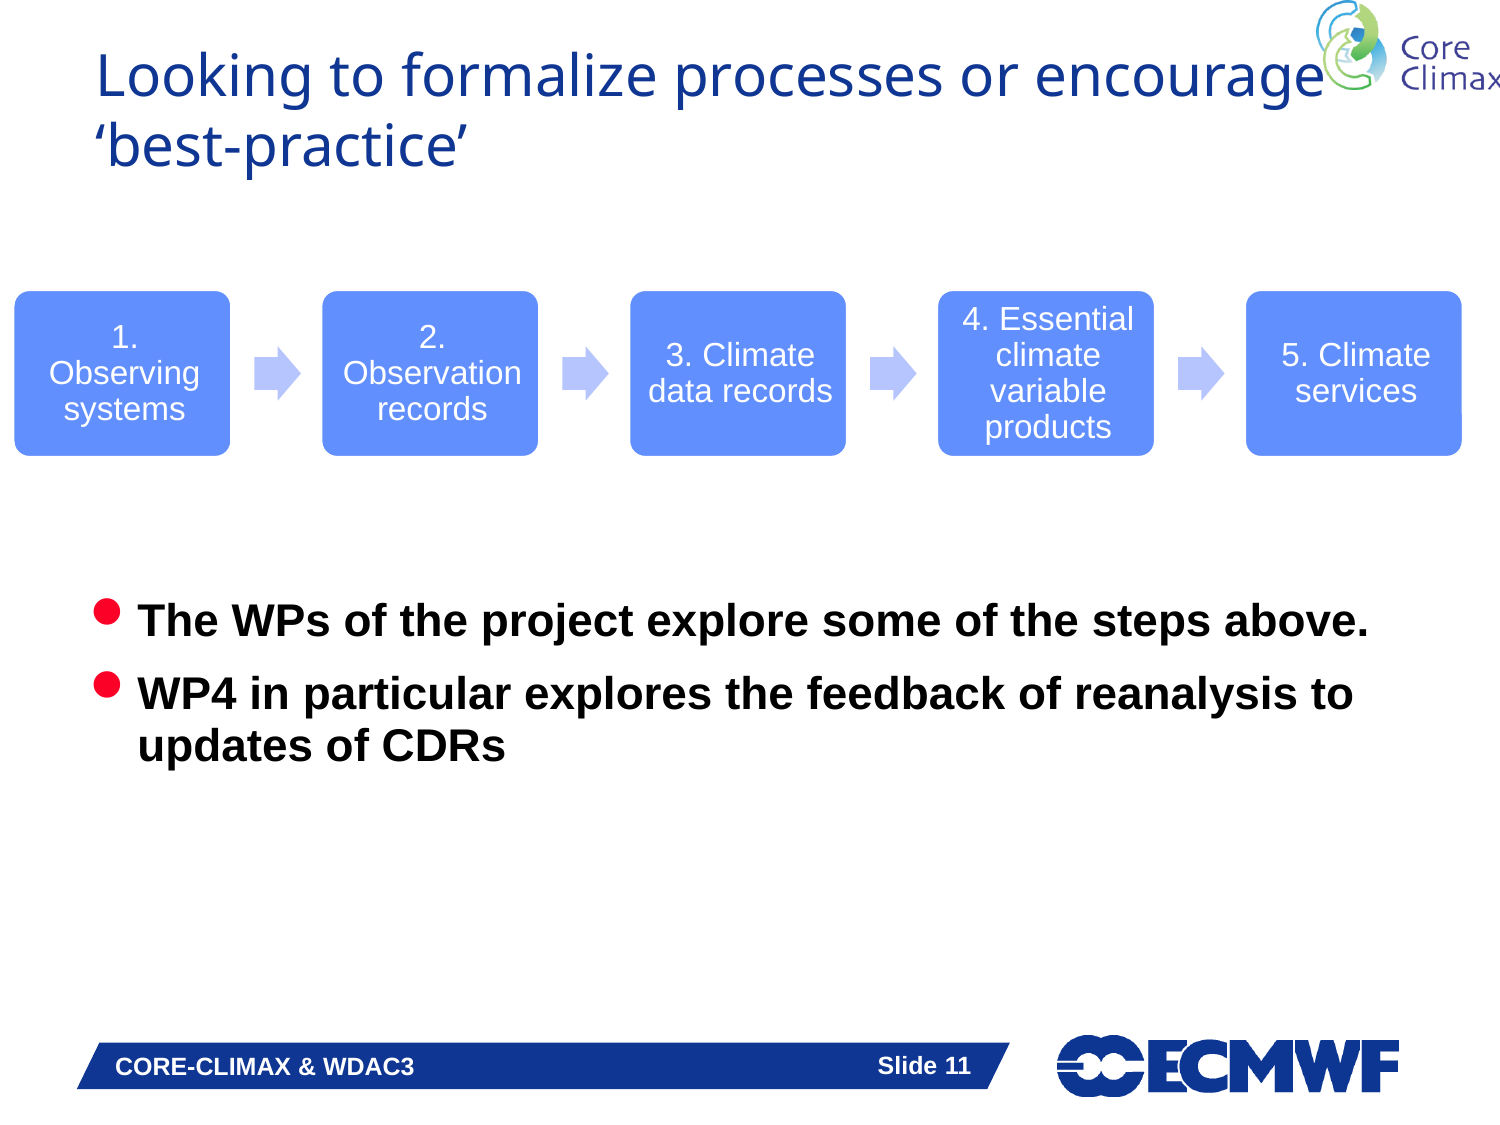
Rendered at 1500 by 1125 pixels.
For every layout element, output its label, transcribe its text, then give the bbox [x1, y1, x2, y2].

title Looking to formalize processes or encourage ‘best-practice’ [80, 50, 1412, 167]
footer CORE-CLIMAX & WDAC3 [100, 1042, 798, 1108]
list The WPs of the project explore some of the steps above. WP4 in particular explores the feedback of reanalysis to updates of CDRs [75, 586, 1406, 1009]
picture [1316, 0, 1500, 90]
picture [1057, 1035, 1399, 1097]
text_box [11, 196, 1465, 551]
slide_number Slide 11 [809, 1042, 987, 1106]
